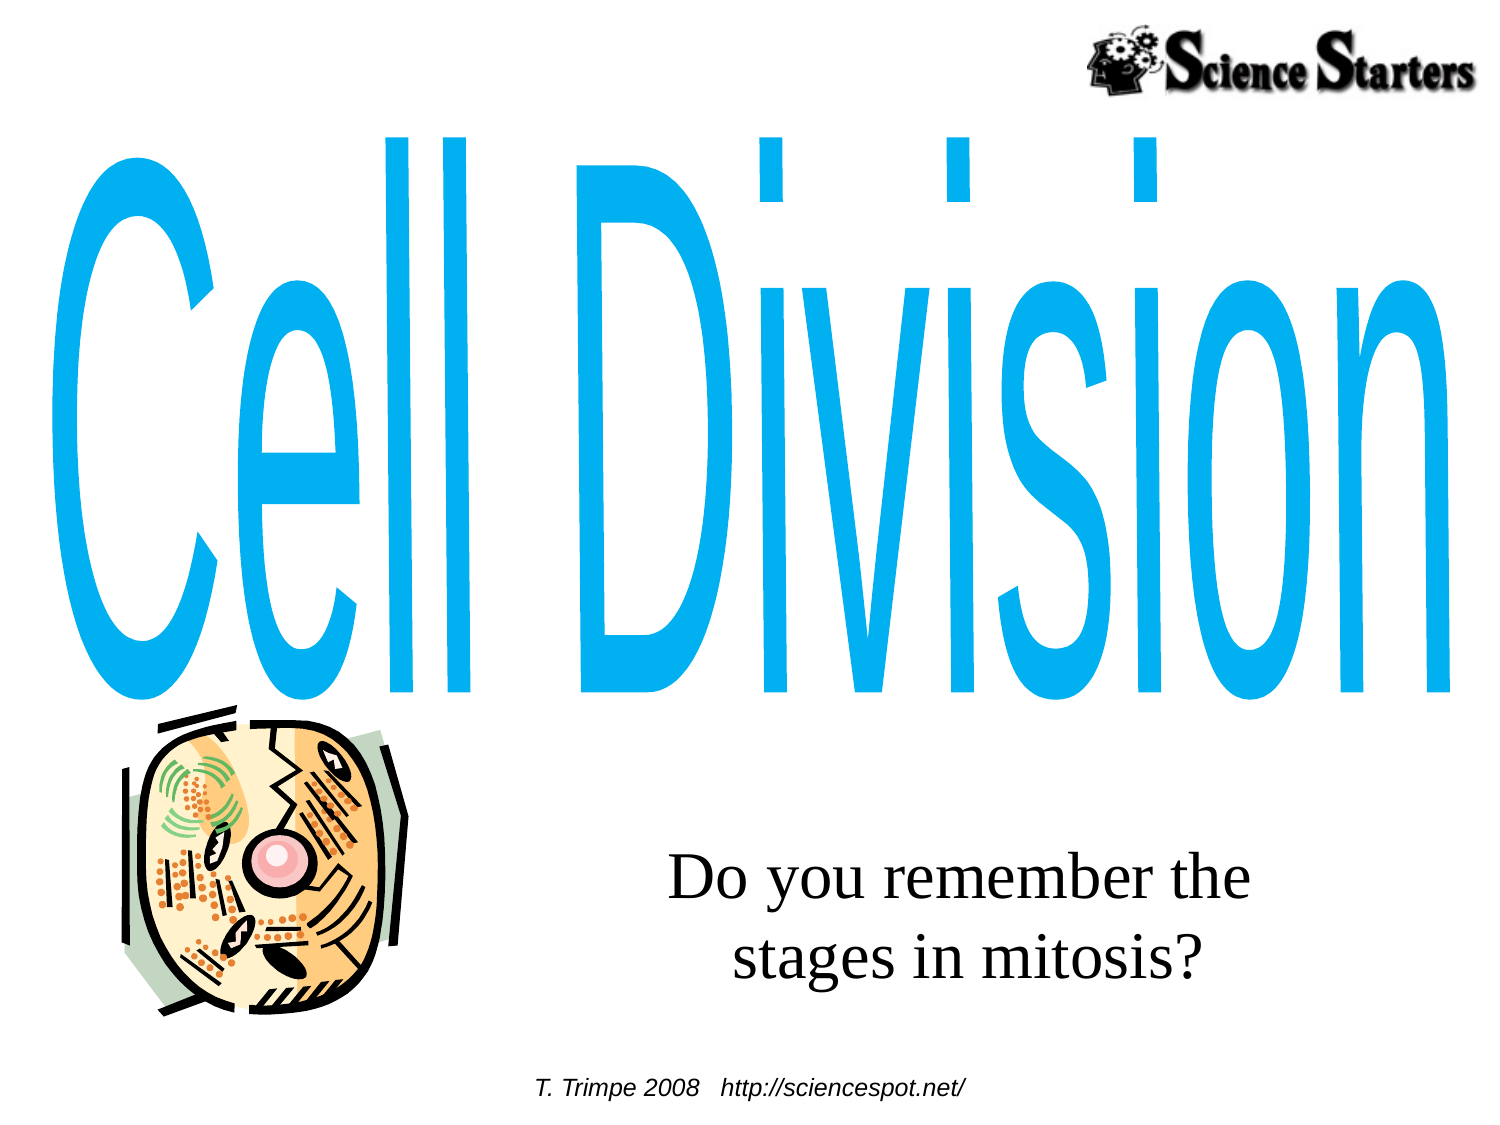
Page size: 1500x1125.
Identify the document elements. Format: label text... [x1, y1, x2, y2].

picture [1087, 24, 1479, 99]
text_box Do you remember the stages in mitosis? [500, 824, 1438, 1000]
text_box T. Trimpe 2008 http://sciencespot.net/ [224, 1064, 1275, 1115]
picture [112, 699, 428, 1036]
